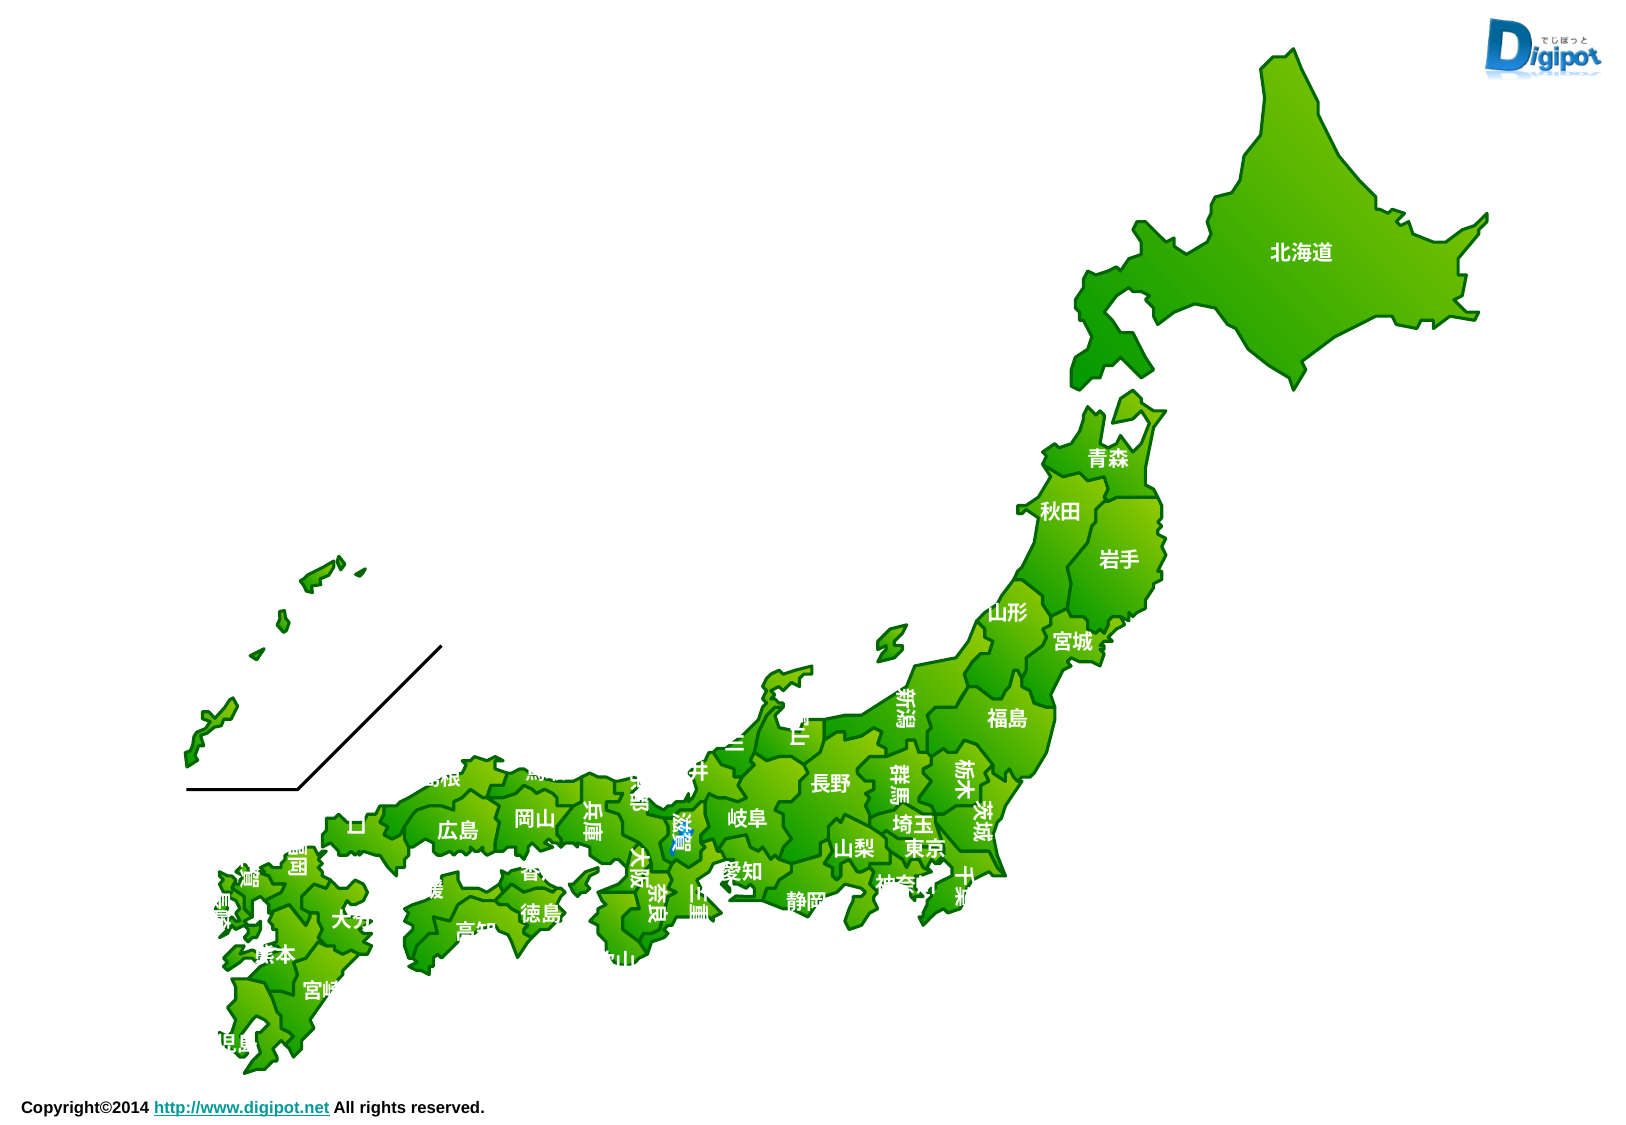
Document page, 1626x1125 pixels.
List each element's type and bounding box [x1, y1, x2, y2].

text_box [186, 48, 1488, 1074]
text_box [179, 231, 1349, 1064]
picture [1485, 18, 1602, 82]
